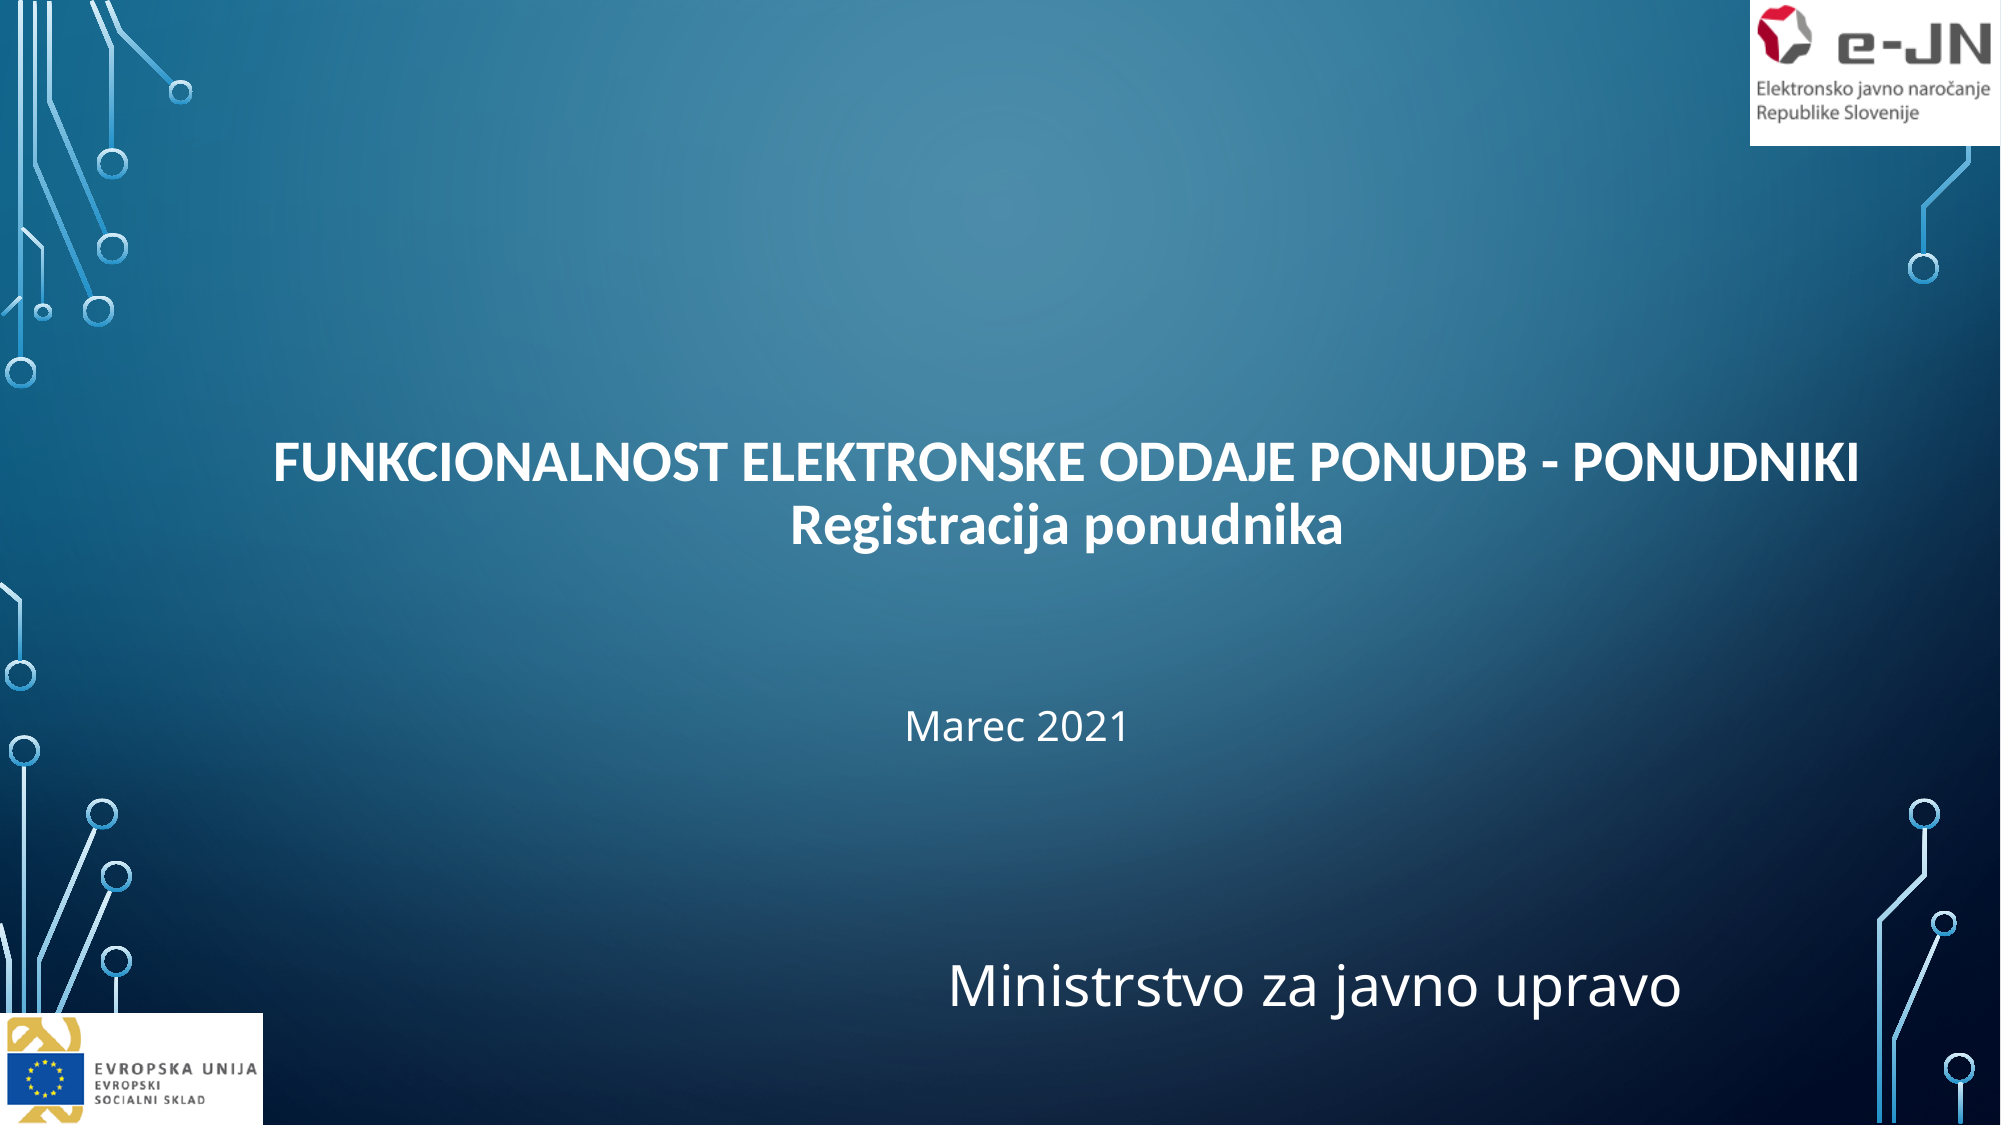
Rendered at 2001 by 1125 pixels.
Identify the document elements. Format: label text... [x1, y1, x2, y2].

text_box Marec 2021 [876, 682, 1161, 763]
list Ministrstvo za javno upravo [932, 928, 1842, 1072]
picture [1750, 0, 2000, 146]
picture [0, 1013, 263, 1125]
title Funkcionalnost elektronske oddaje ponudb - PONUDNIKI Registracija ponudnika [255, 394, 1881, 637]
